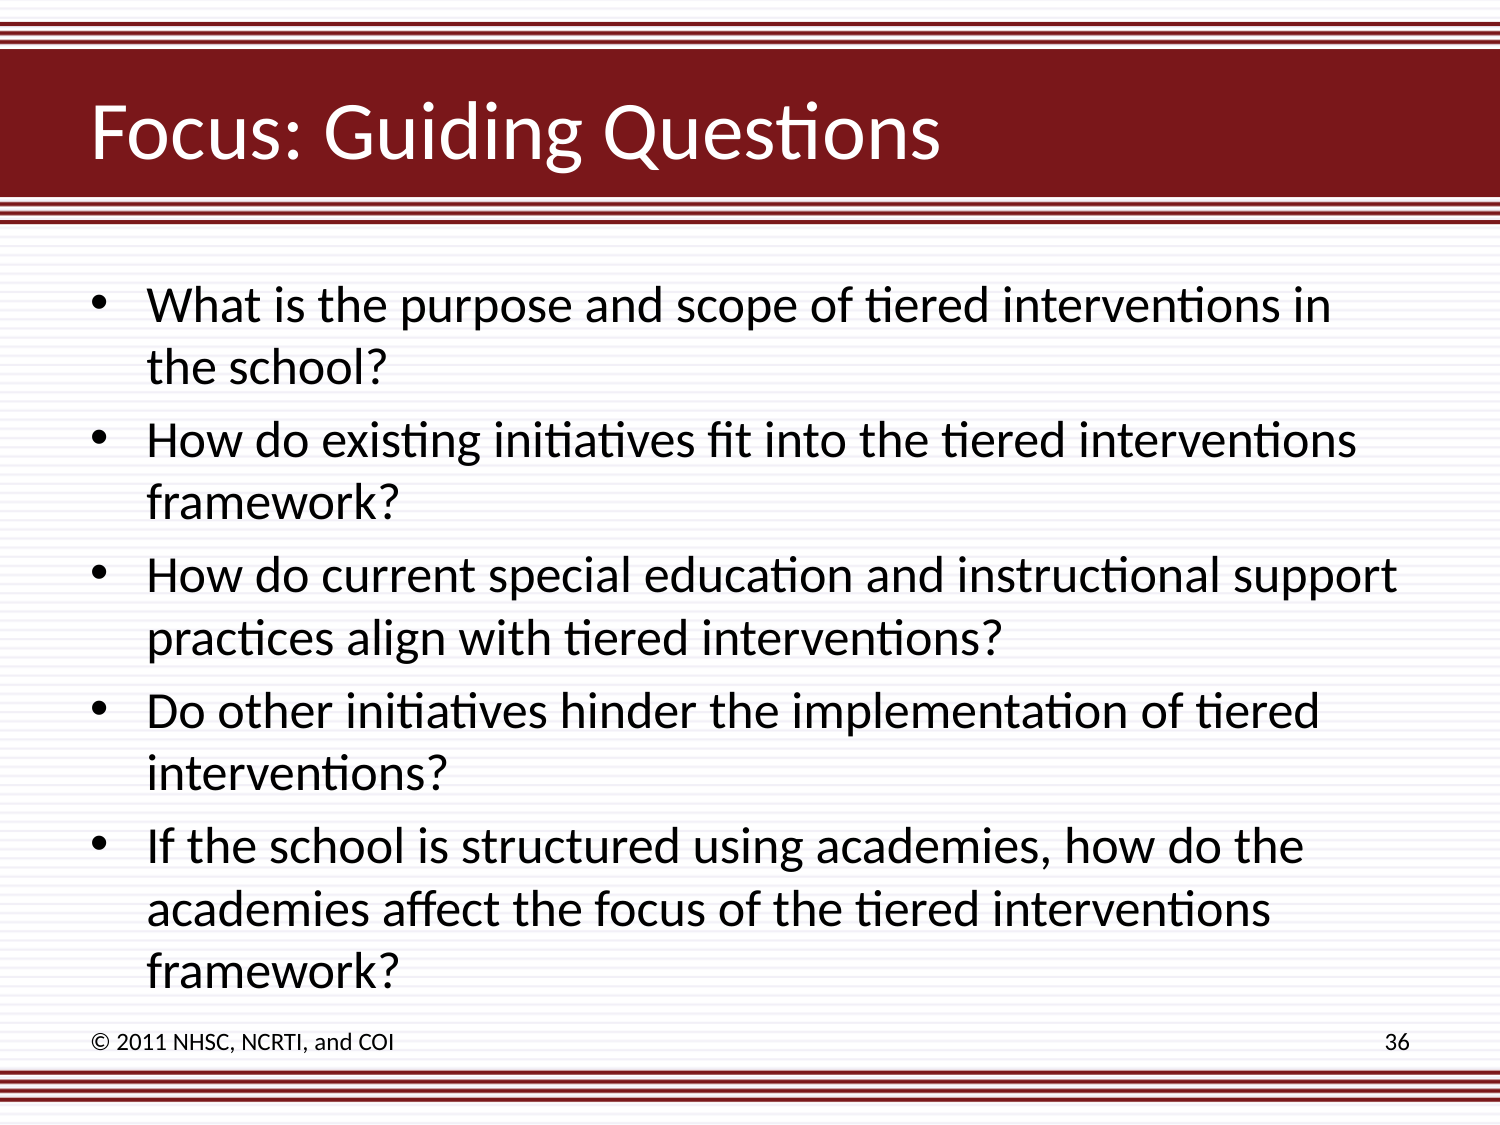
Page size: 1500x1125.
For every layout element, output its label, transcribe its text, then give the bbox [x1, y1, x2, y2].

list What is the purpose and scope of tiered interventions in the school? How do existing initiatives fit into the tiered interventions framework? How do current special education and instructional support practices align with tiered interventions? Do other initiatives hinder the implementation of tiered interventions? If the school is structured using academies, how do the academies affect the focus of the tiered interventions framework? [74, 262, 1426, 1006]
picture [0, 0, 1500, 1125]
footer © 2011 NHSC, NCRTI, and COI [75, 1010, 550, 1071]
title Focus: Guiding Questions [74, 44, 1426, 209]
slide_number 36 [1074, 1010, 1425, 1071]
